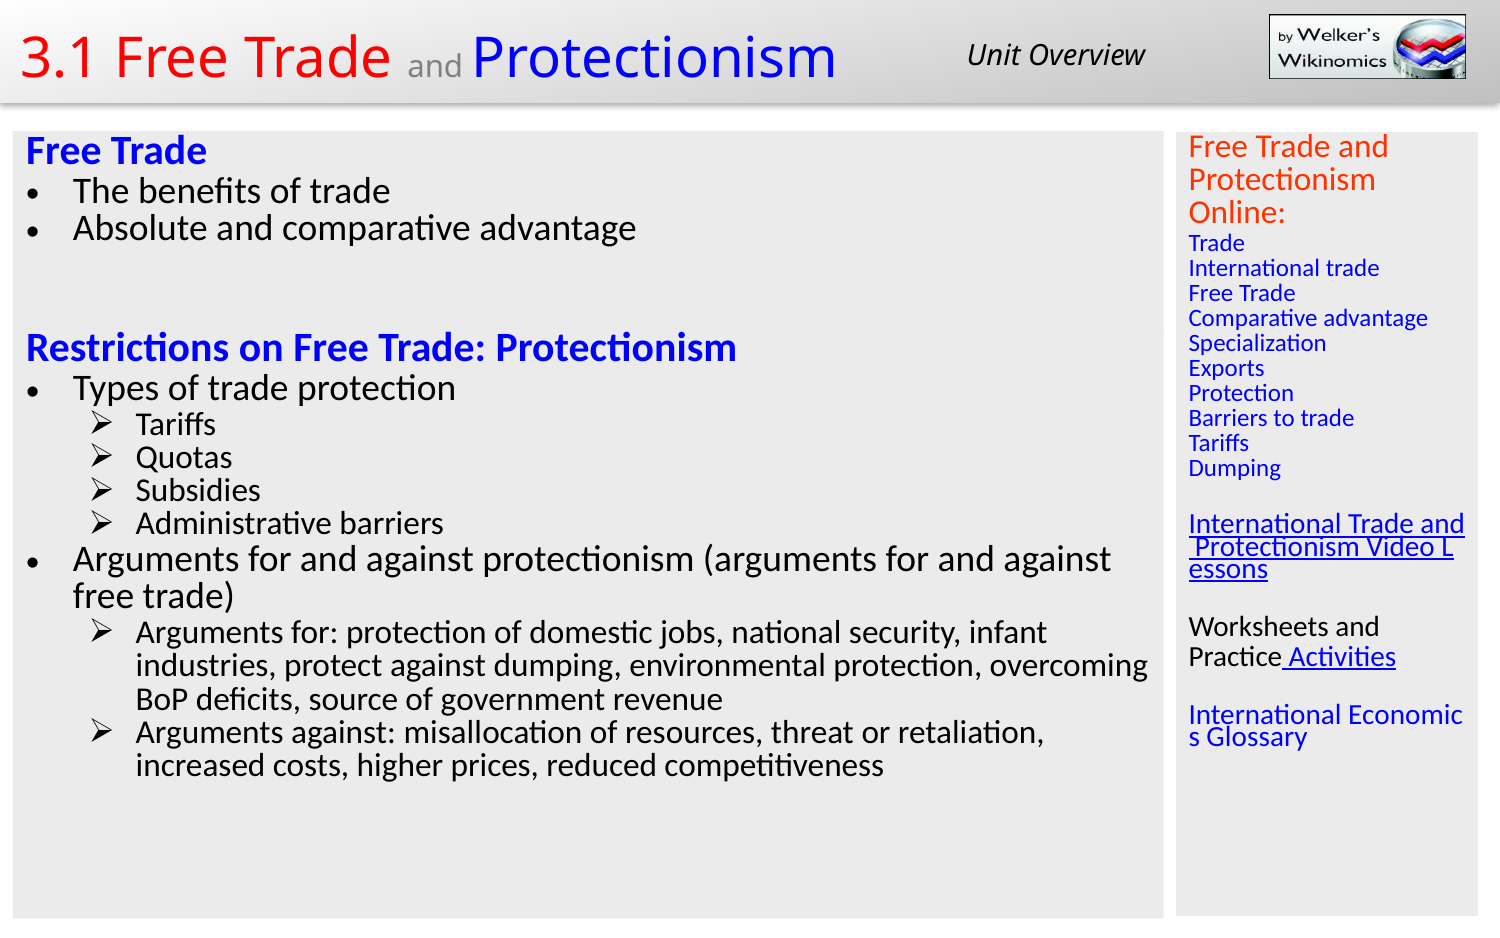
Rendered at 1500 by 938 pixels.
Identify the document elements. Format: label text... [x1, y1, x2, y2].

table_cell Restrictions on Free Trade: Protectionism Types of trade protection Tariffs Quotas Subsidies Administrative barriers Arguments for and against protectionism (arguments for and against free trade) Arguments for: protection of domestic jobs, national security, infant industries, protect against dumping, environmental protection, overcoming BoP deficits, source of government revenue Arguments against: misallocation of resources, threat or retaliation, increased costs, higher prices, reduced competitiveness [13, 329, 1164, 919]
picture [1269, 14, 1466, 79]
text_box Unit Overview [874, 29, 1238, 78]
table_header Free Trade and Protectionism Online: Trade International trade Free Trade Comparative advantage Specialization Exports Protection Barriers to trade Tariffs Dumping International Trade and Protectionism Video Lessons Worksheets and Practice Activities International Economics Glossary [1176, 132, 1478, 916]
table_header Free Trade The benefits of trade Absolute and comparative advantage [13, 131, 1164, 329]
